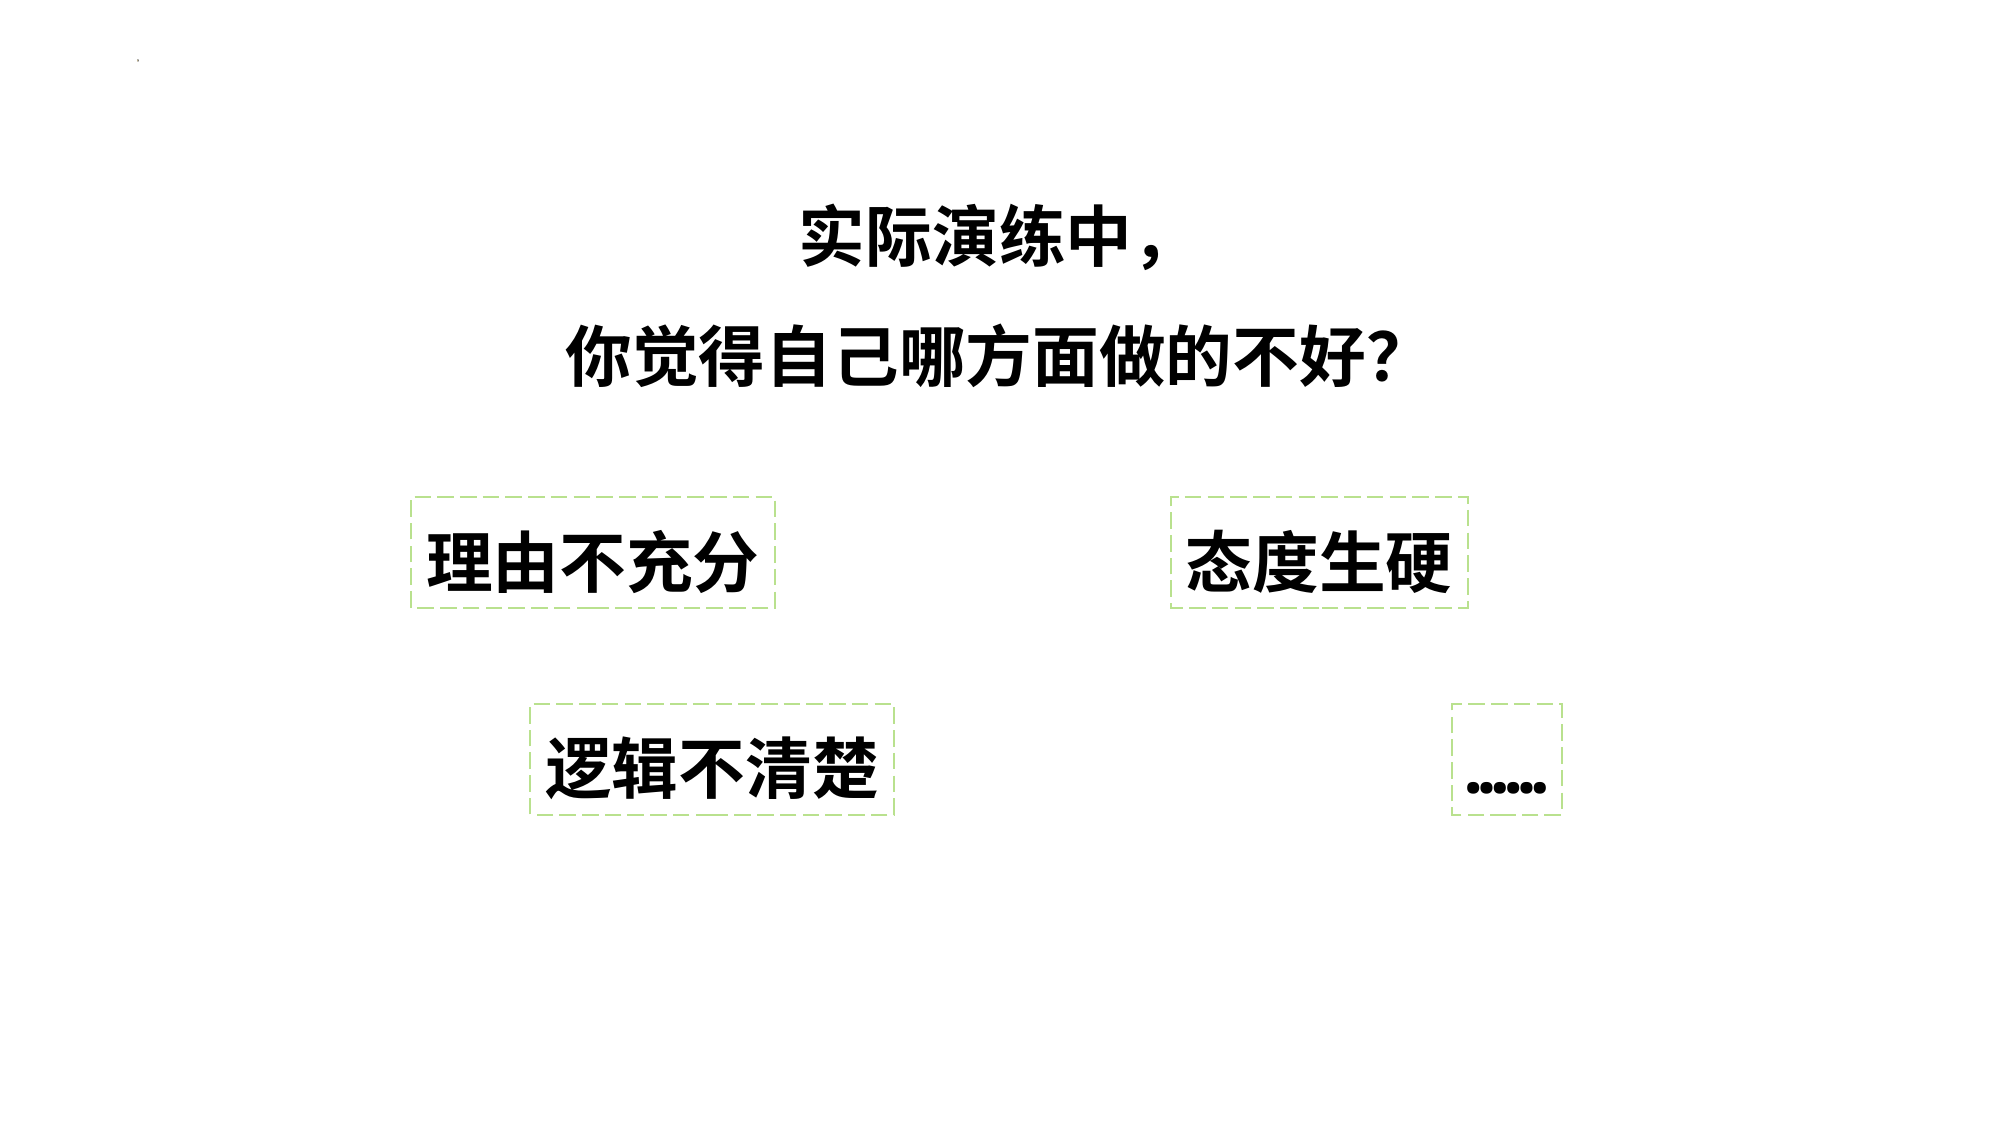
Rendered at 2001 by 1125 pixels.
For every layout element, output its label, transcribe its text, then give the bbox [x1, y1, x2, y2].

text_box …… [1451, 703, 1563, 816]
text_box 态度生硬 [1170, 496, 1469, 609]
text_box 实际演练中， 你觉得自己哪方面做的不好？ [409, 147, 1590, 403]
text_box 逻辑不清楚 [529, 703, 895, 816]
text_box 理由不充分 [410, 496, 776, 609]
